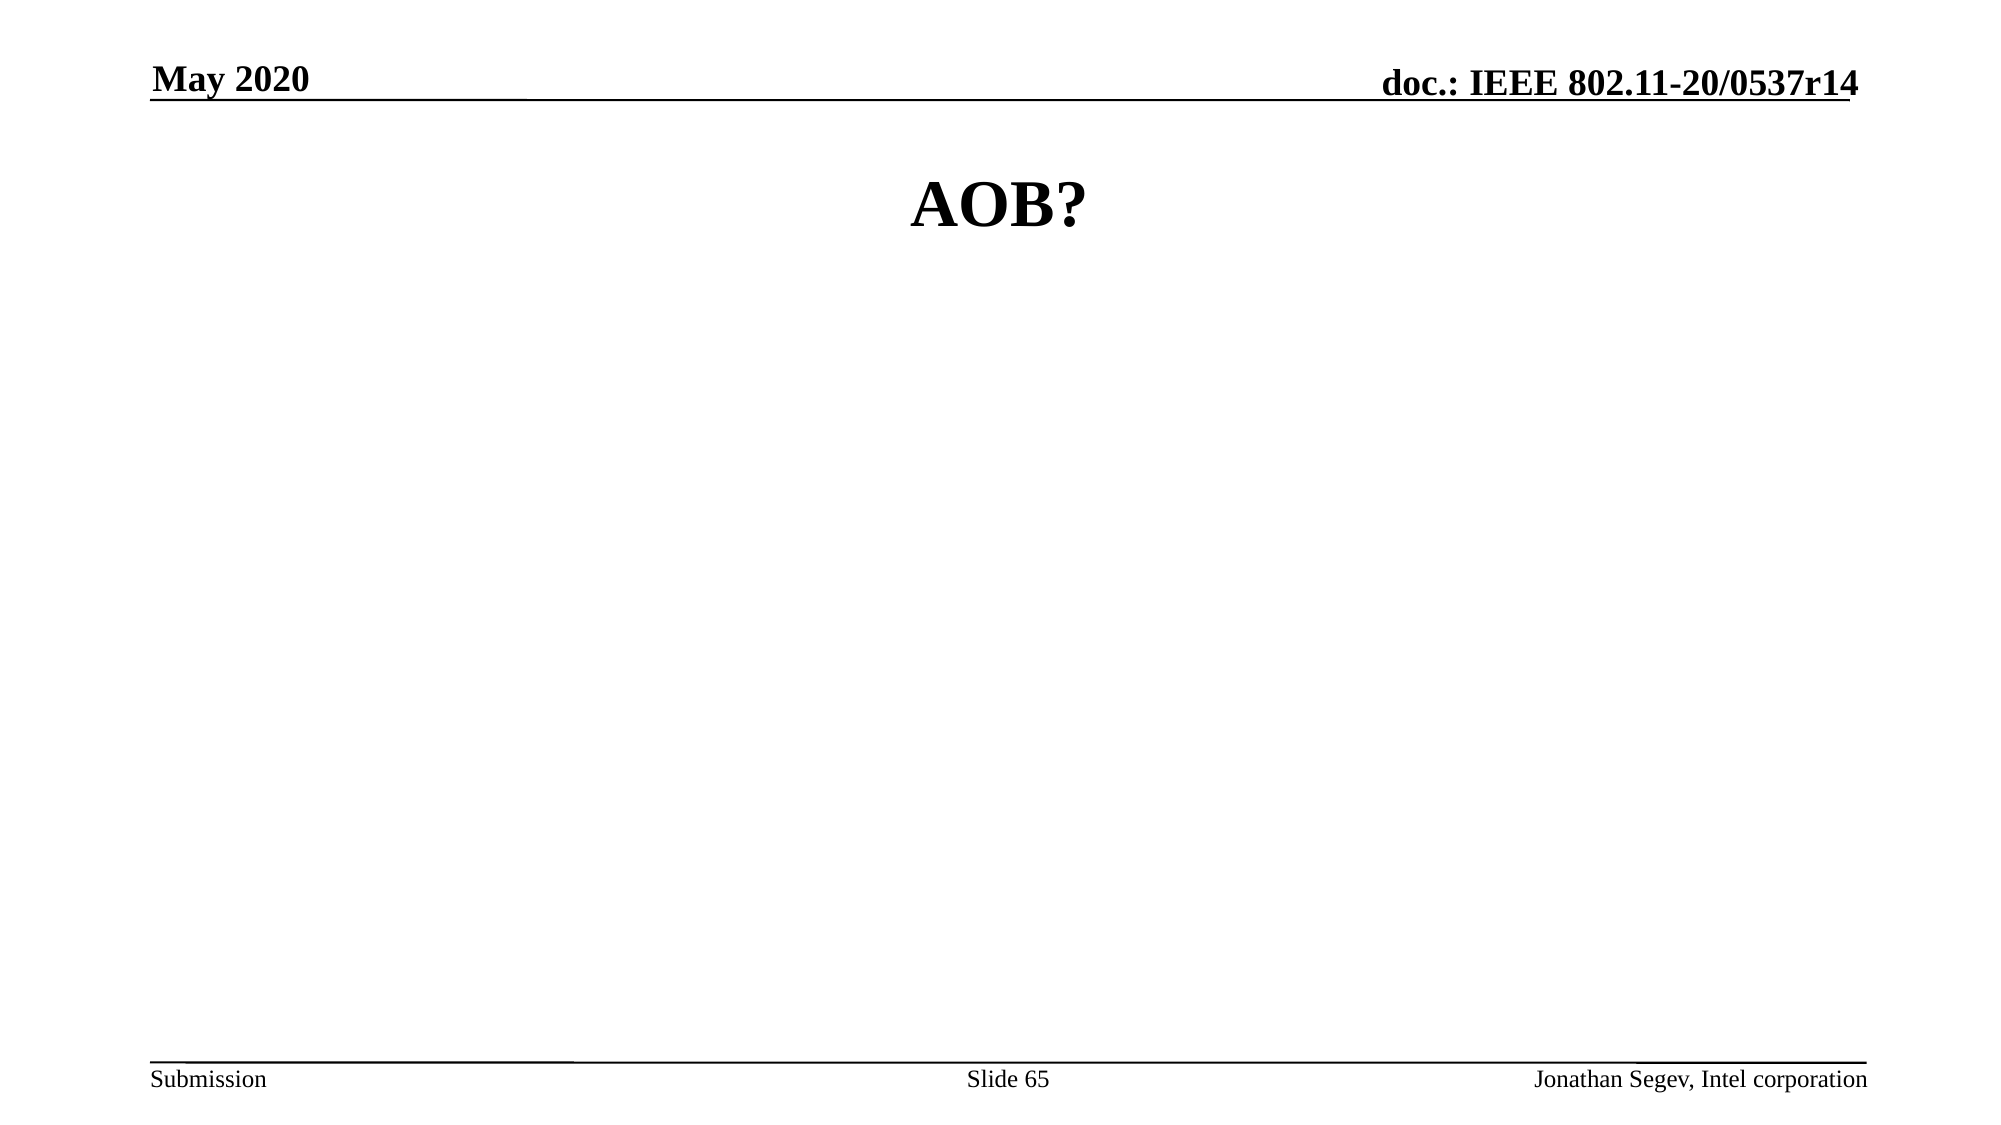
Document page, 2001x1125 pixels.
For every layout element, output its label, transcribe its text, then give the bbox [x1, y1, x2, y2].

footer Jonathan Segev, Intel corporation [1171, 1061, 1869, 1093]
title AOB? [149, 112, 1850, 288]
slide_number Slide 65 [950, 1061, 1067, 1123]
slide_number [152, 54, 563, 100]
